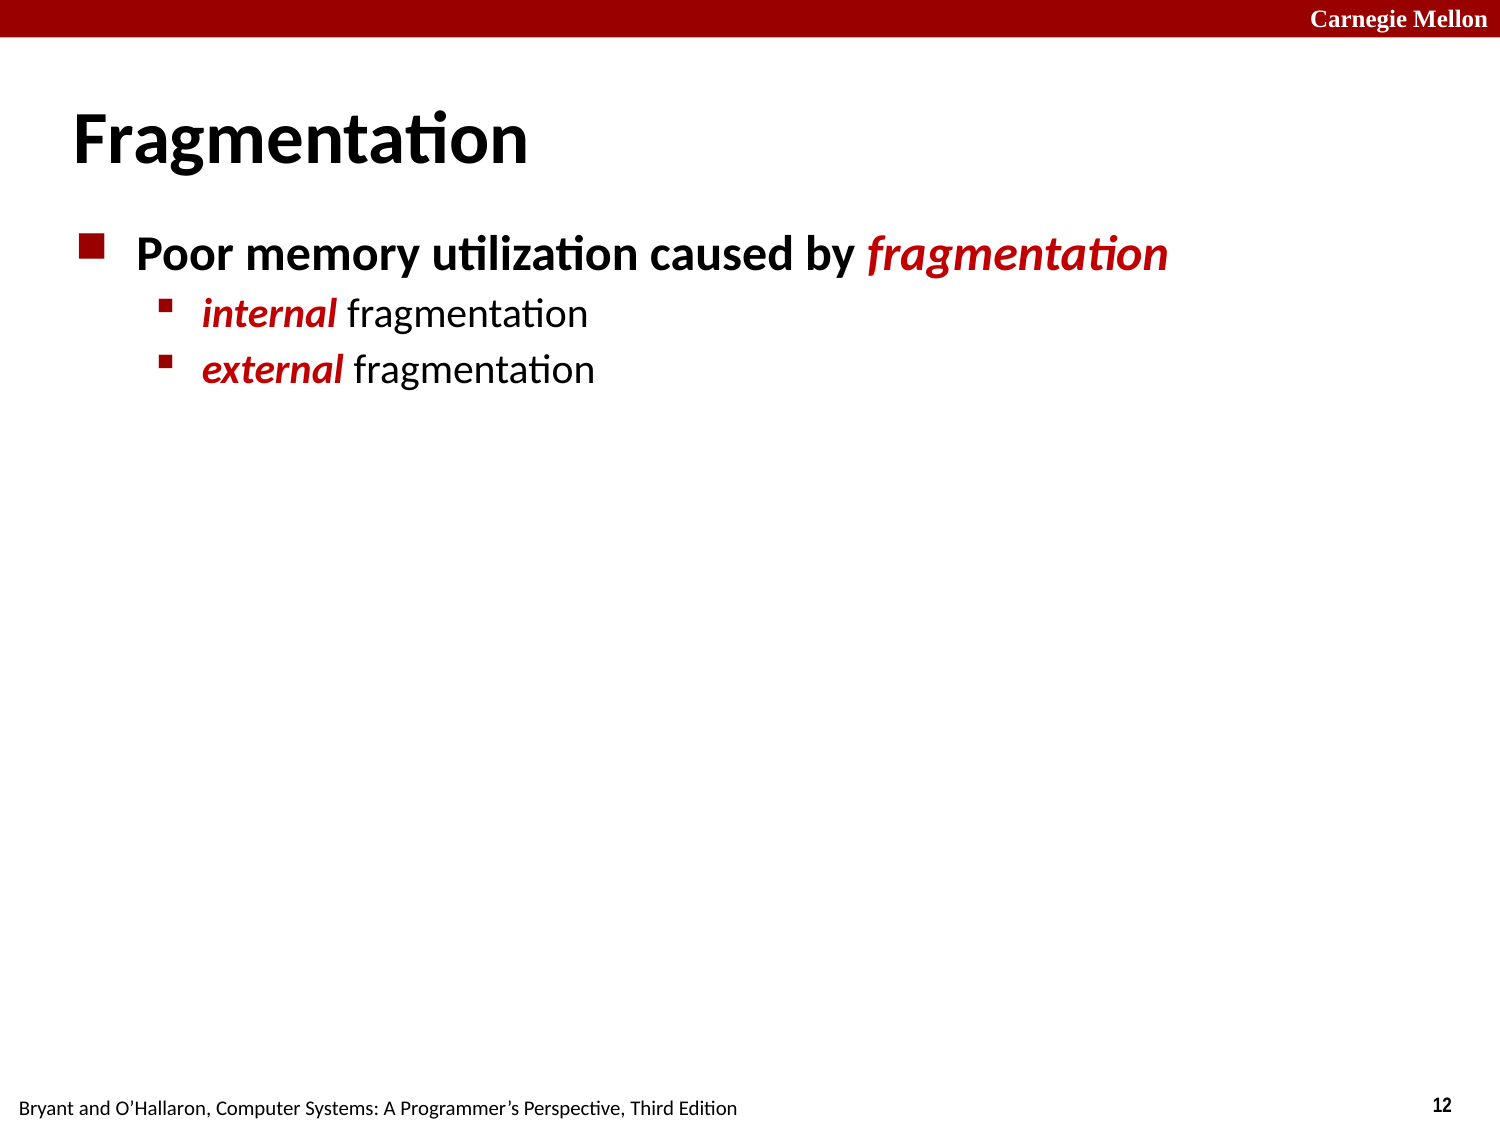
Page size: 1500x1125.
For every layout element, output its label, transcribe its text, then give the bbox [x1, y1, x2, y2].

list Poor memory utilization caused by fragmentation internal fragmentation external fragmentation [64, 223, 1361, 1040]
title Fragmentation [58, 71, 1305, 197]
